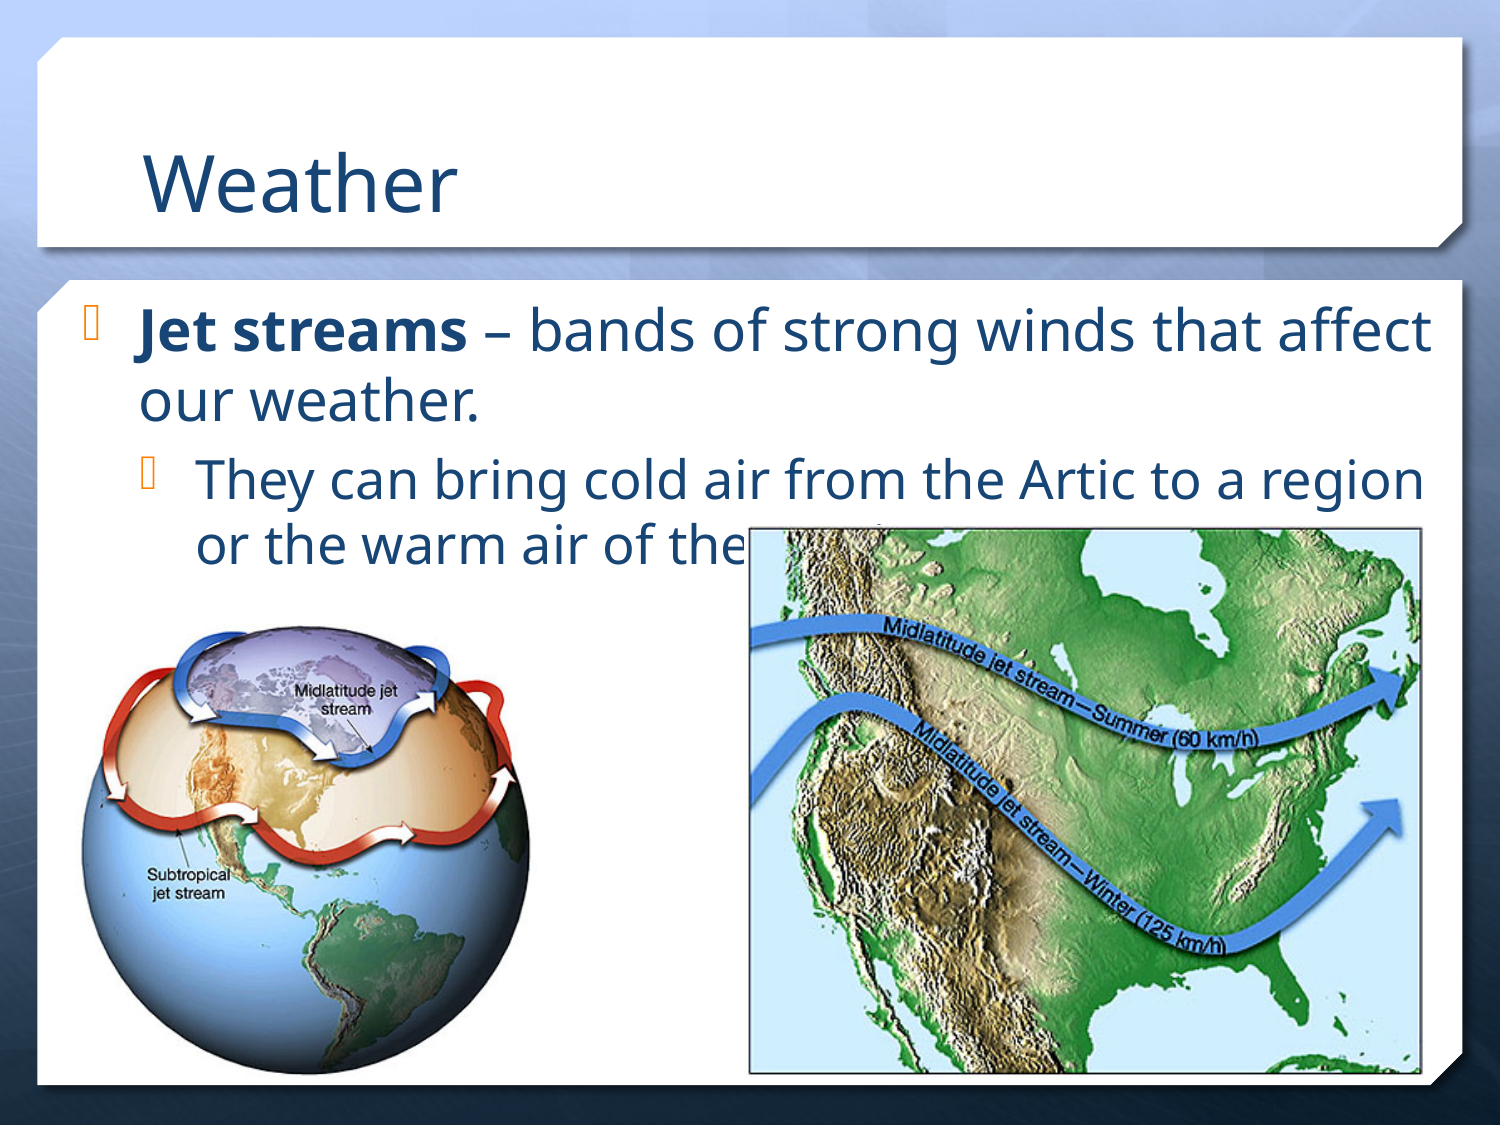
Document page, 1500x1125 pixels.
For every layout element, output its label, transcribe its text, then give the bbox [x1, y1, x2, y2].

picture [74, 624, 538, 1079]
title Weather [127, 48, 1372, 236]
list Jet streams – bands of strong winds that affect our weather. They can bring cold air from the Artic to a region or the warm air of the tropics. [67, 285, 1459, 591]
picture [744, 524, 1428, 1079]
